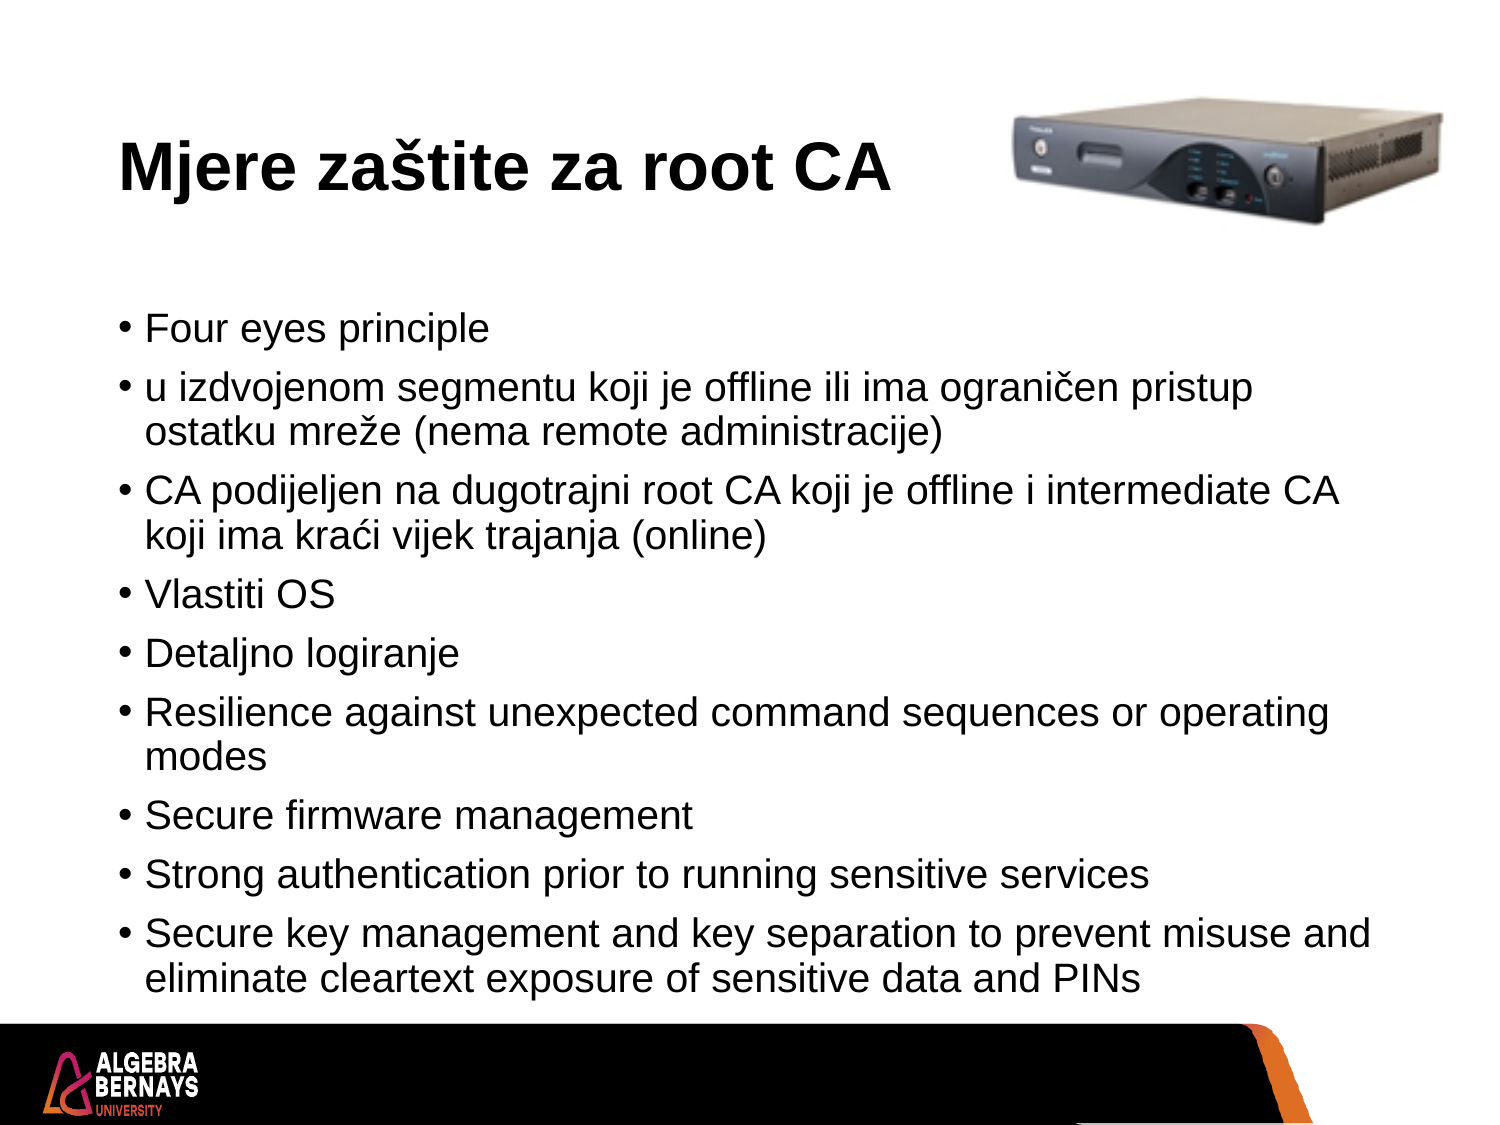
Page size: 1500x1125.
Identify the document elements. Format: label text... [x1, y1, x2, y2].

picture [0, 1023, 1468, 1125]
picture [986, 0, 1463, 300]
list Four eyes principle u izdvojenom segmentu koji je offline ili ima ograničen pristup ostatku mreže (nema remote administracije) CA podijeljen na dugotrajni root CA koji je offline i intermediate CA koji ima kraći vijek trajanja (online) Vlastiti OS Detaljno logiranje Resilience against unexpected command sequences or operating modes Secure firmware management Strong authentication prior to running sensitive services Secure key management and key separation to prevent misuse and eliminate cleartext exposure of sensitive data and PINs [103, 299, 1397, 1014]
title Mjere zaštite za root CA [103, 59, 986, 278]
